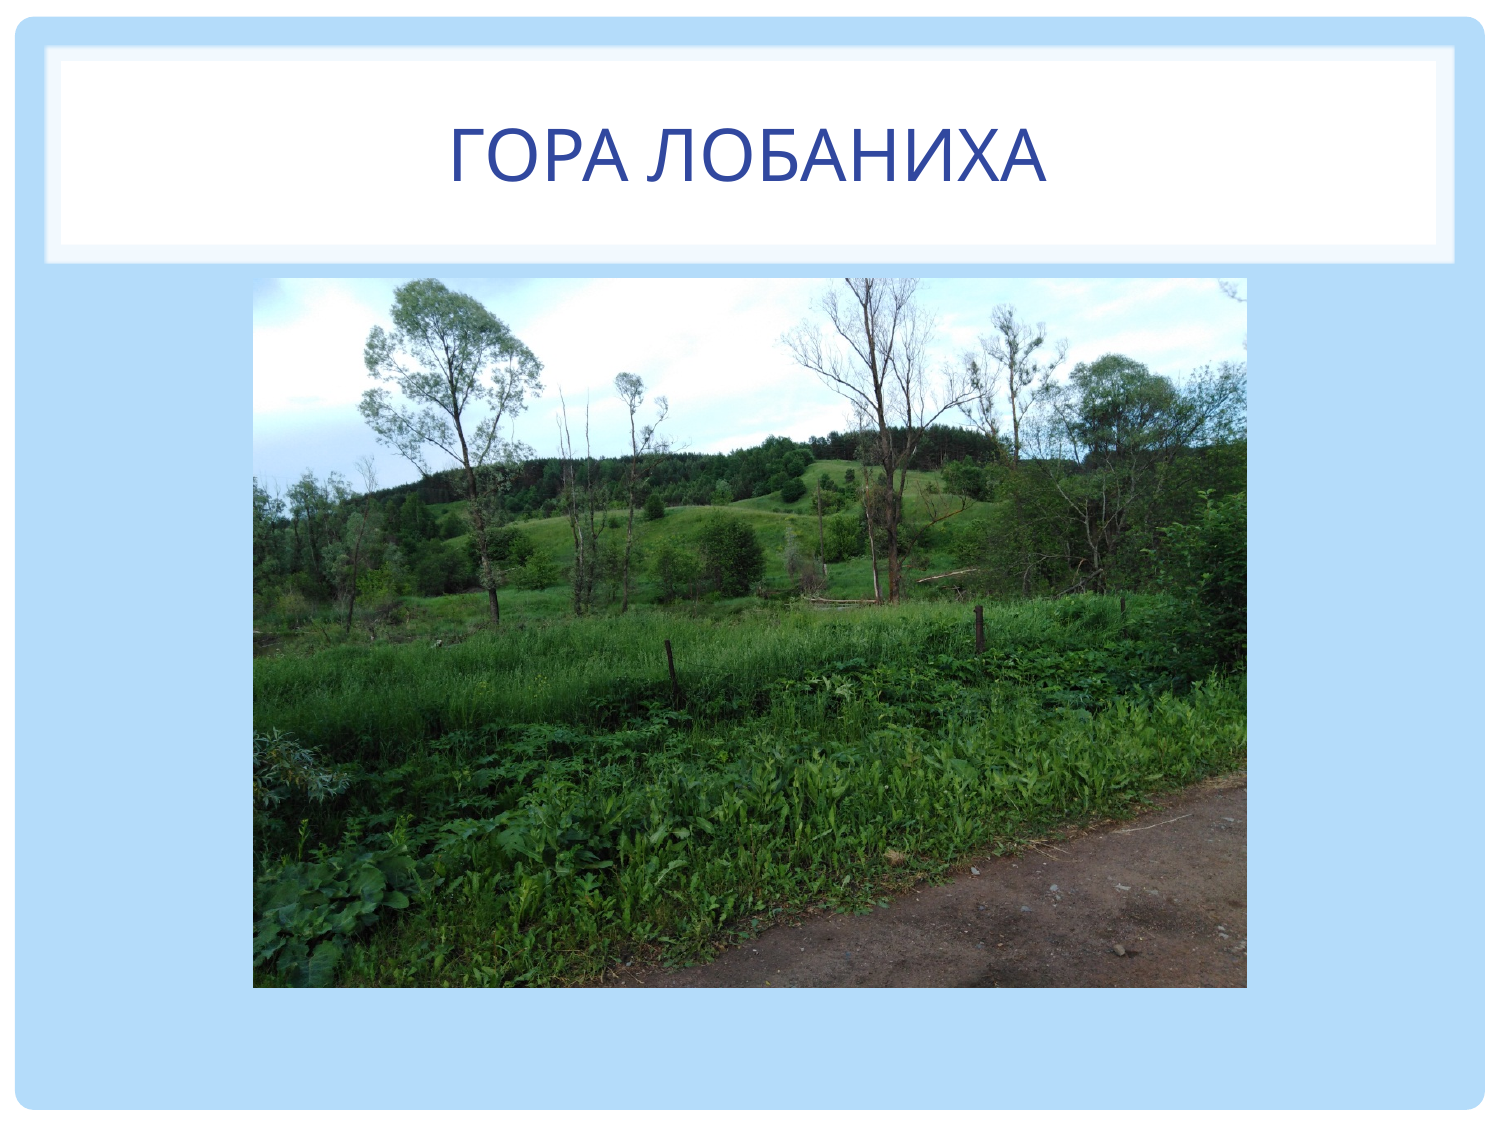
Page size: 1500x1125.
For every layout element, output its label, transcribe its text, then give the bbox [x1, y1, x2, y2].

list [253, 278, 1247, 988]
title Гора Лобаниха [69, 66, 1425, 238]
